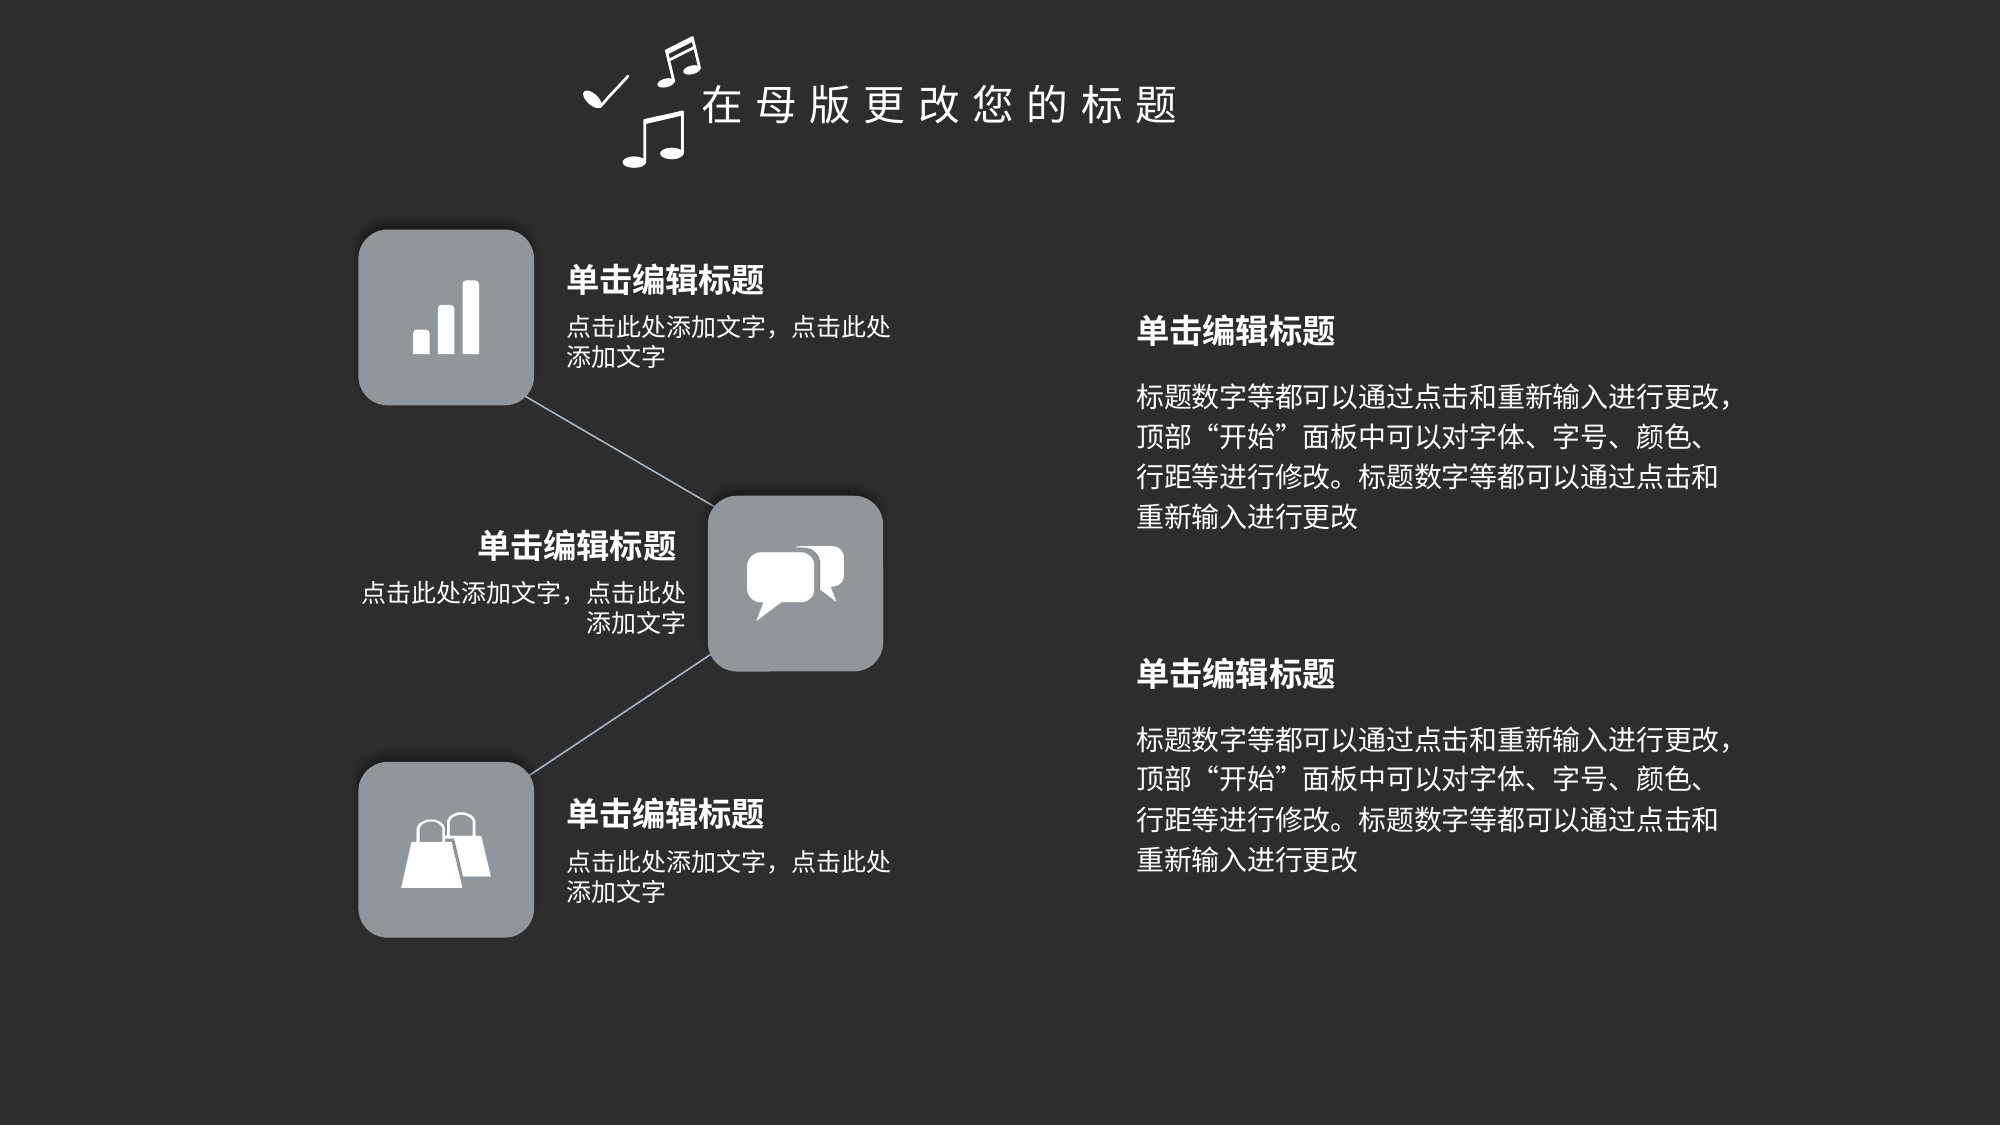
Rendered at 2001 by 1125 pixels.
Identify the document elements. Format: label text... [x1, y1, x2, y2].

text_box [358, 229, 535, 406]
text_box 标题数字等都可以通过点击和重新输入进行更改，顶部“开始”面板中可以对字体、字号、颜色、行距等进行修改。标题数字等都可以通过点击和重新输入进行更改 [1136, 715, 1747, 876]
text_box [707, 495, 884, 672]
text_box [358, 525, 687, 639]
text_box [524, 645, 725, 779]
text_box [358, 761, 535, 938]
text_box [566, 793, 895, 907]
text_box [566, 258, 895, 373]
picture [583, 36, 701, 168]
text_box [524, 395, 725, 513]
text_box 单击编辑标题 [1136, 652, 1349, 693]
text_box 单击编辑标题 [1136, 310, 1349, 351]
text_box 标题数字等都可以通过点击和重新输入进行更改，顶部“开始”面板中可以对字体、字号、颜色、行距等进行修改。标题数字等都可以通过点击和重新输入进行更改 [1136, 372, 1747, 534]
